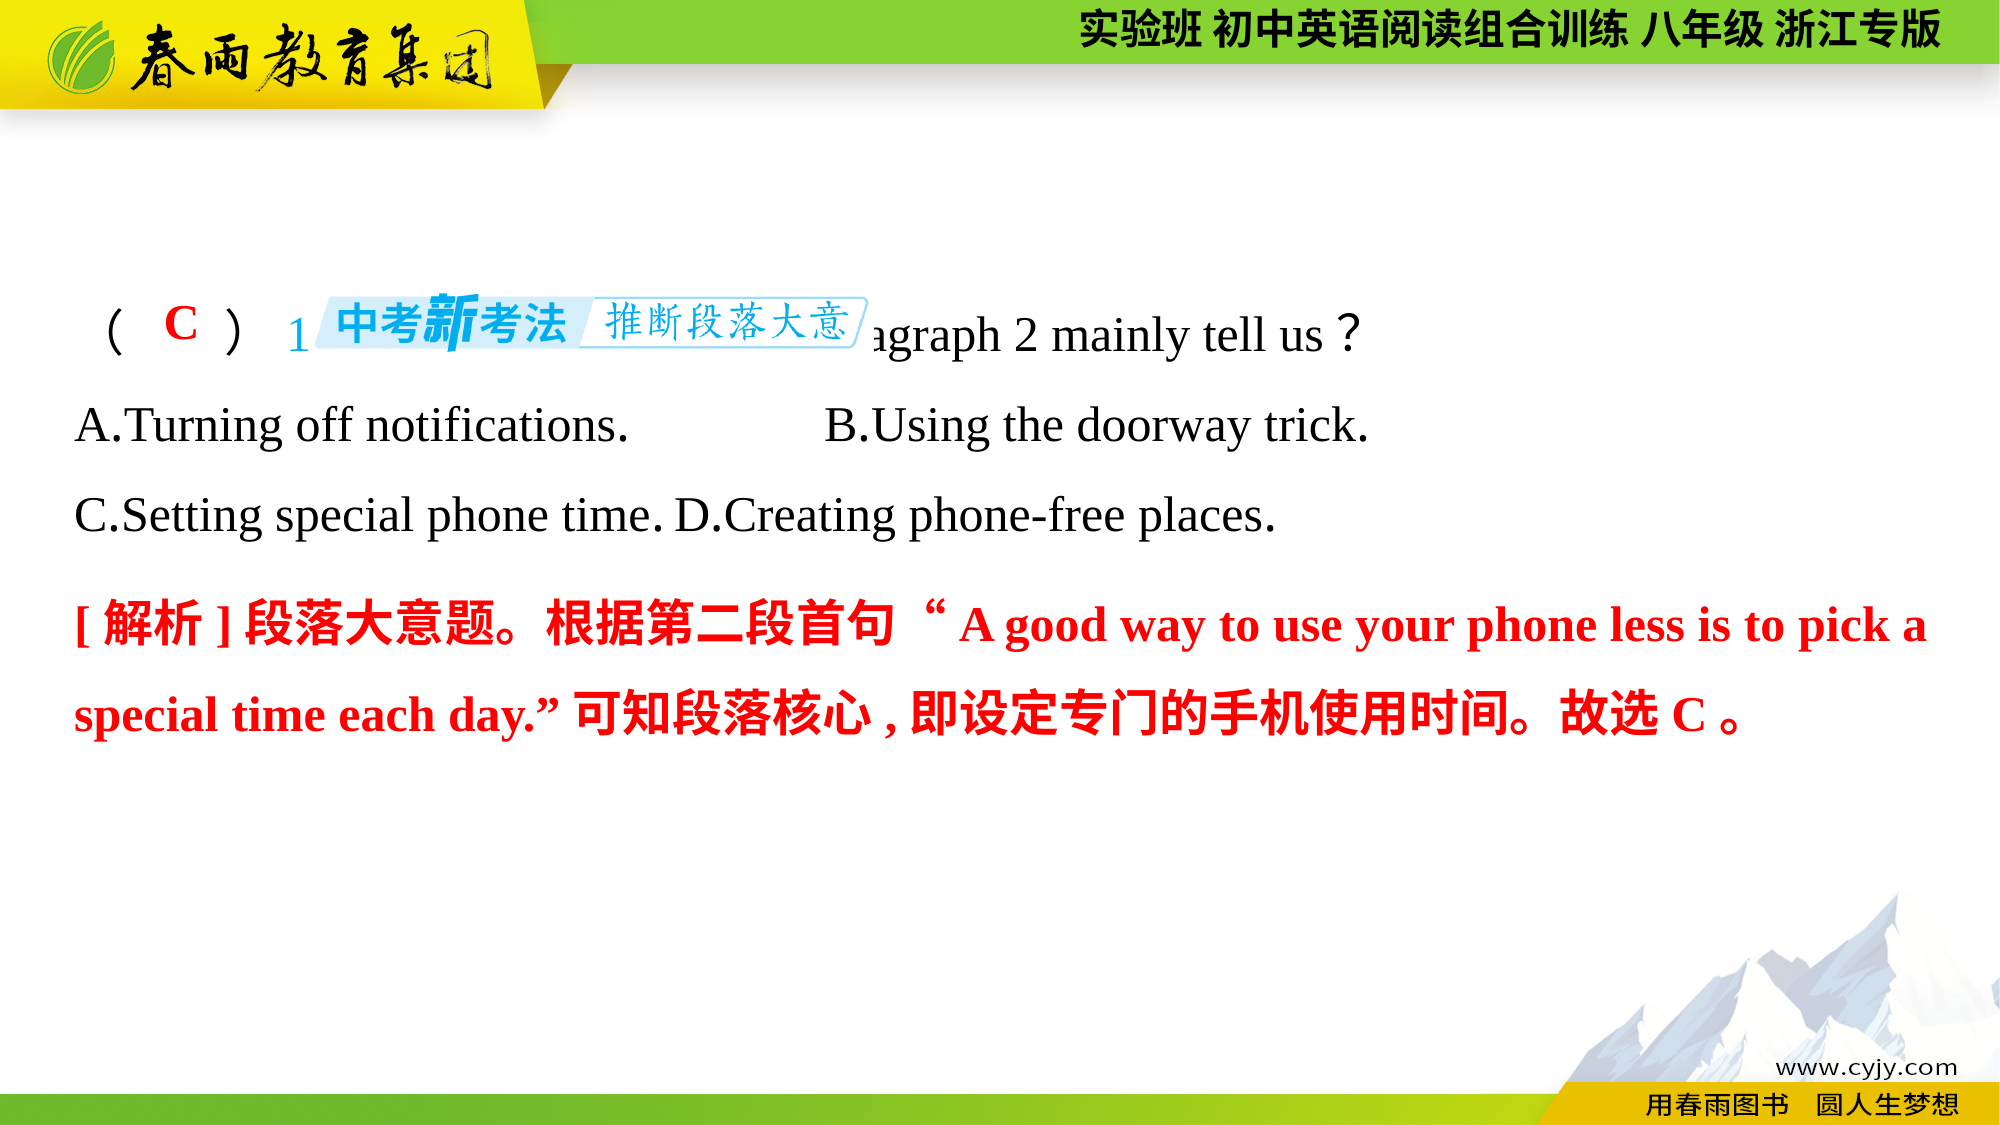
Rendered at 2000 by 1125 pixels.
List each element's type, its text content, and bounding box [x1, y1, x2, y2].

text_box C [148, 282, 215, 358]
text_box [解析]段落大意题。根据第二段首句“A good way to use your phone less is to pick a special time each day.”可知段落核心,即设定专门的手机使用时间。故选C。 [59, 554, 1944, 750]
picture [0, 0, 2000, 1125]
list （ ）1. What does Paragraph 2 mainly tell us？ A.Turning off notifications. B.Using the doorway trick. C.Setting special phone time. D.Creating phone-free places. [59, 264, 1944, 541]
